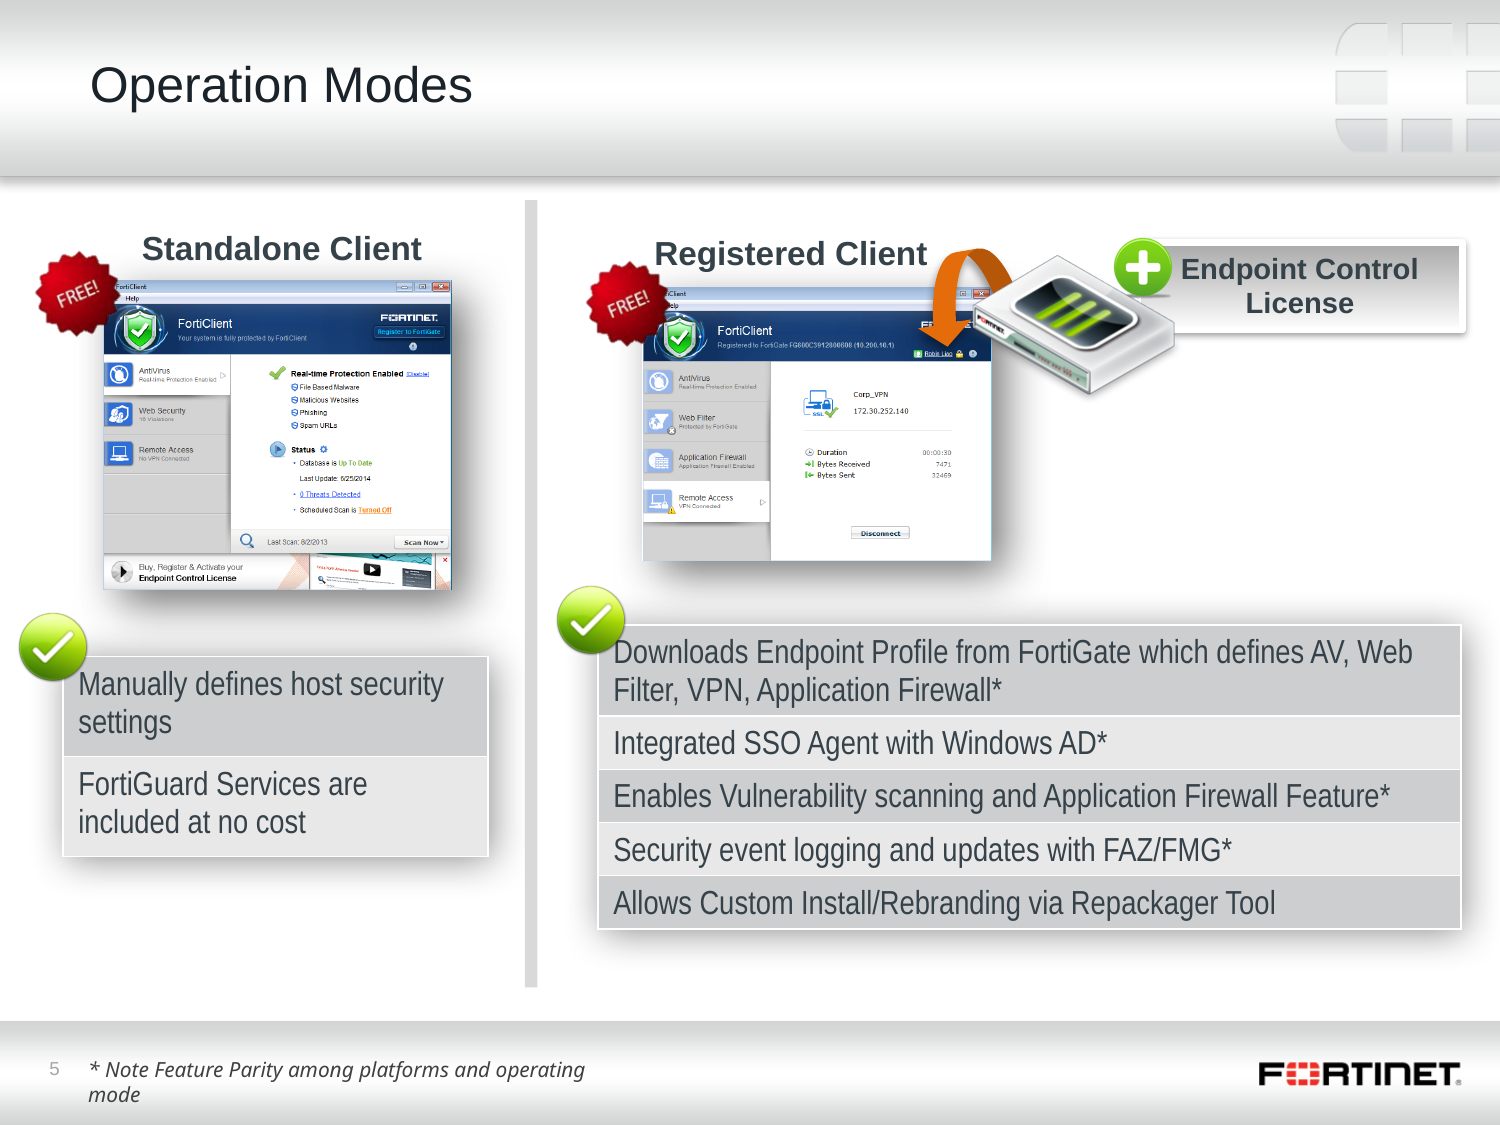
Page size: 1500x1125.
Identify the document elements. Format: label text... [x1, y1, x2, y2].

table_cell FortiGuard Services are included at no cost [64, 757, 487, 856]
text_box Registered Client [639, 224, 943, 280]
table_cell Security event logging and updates with FAZ/FMG* [599, 823, 1460, 875]
text_box Standalone Client [127, 219, 438, 275]
table_cell Enables Vulnerability scanning and Application Firewall Feature* [599, 770, 1460, 822]
picture [0, 0, 1500, 1125]
table_header Manually defines host security settings [64, 657, 487, 756]
text_box * Note Feature Parity among platforms and operating mode [73, 1049, 651, 1115]
text_box Endpoint Control License [1178, 239, 1466, 333]
table_header Downloads Endpoint Profile from FortiGate which defines AV, Web Filter, VPN, Application Firewall* [599, 626, 1460, 715]
text_box [953, 248, 991, 253]
text_box [524, 200, 538, 988]
table_cell Allows Custom Install/Rebranding via Repackager Tool [599, 876, 1460, 928]
text_box [934, 260, 944, 286]
table_cell Integrated SSO Agent with Windows AD* [599, 717, 1460, 769]
title Operation Modes [75, 45, 1425, 138]
